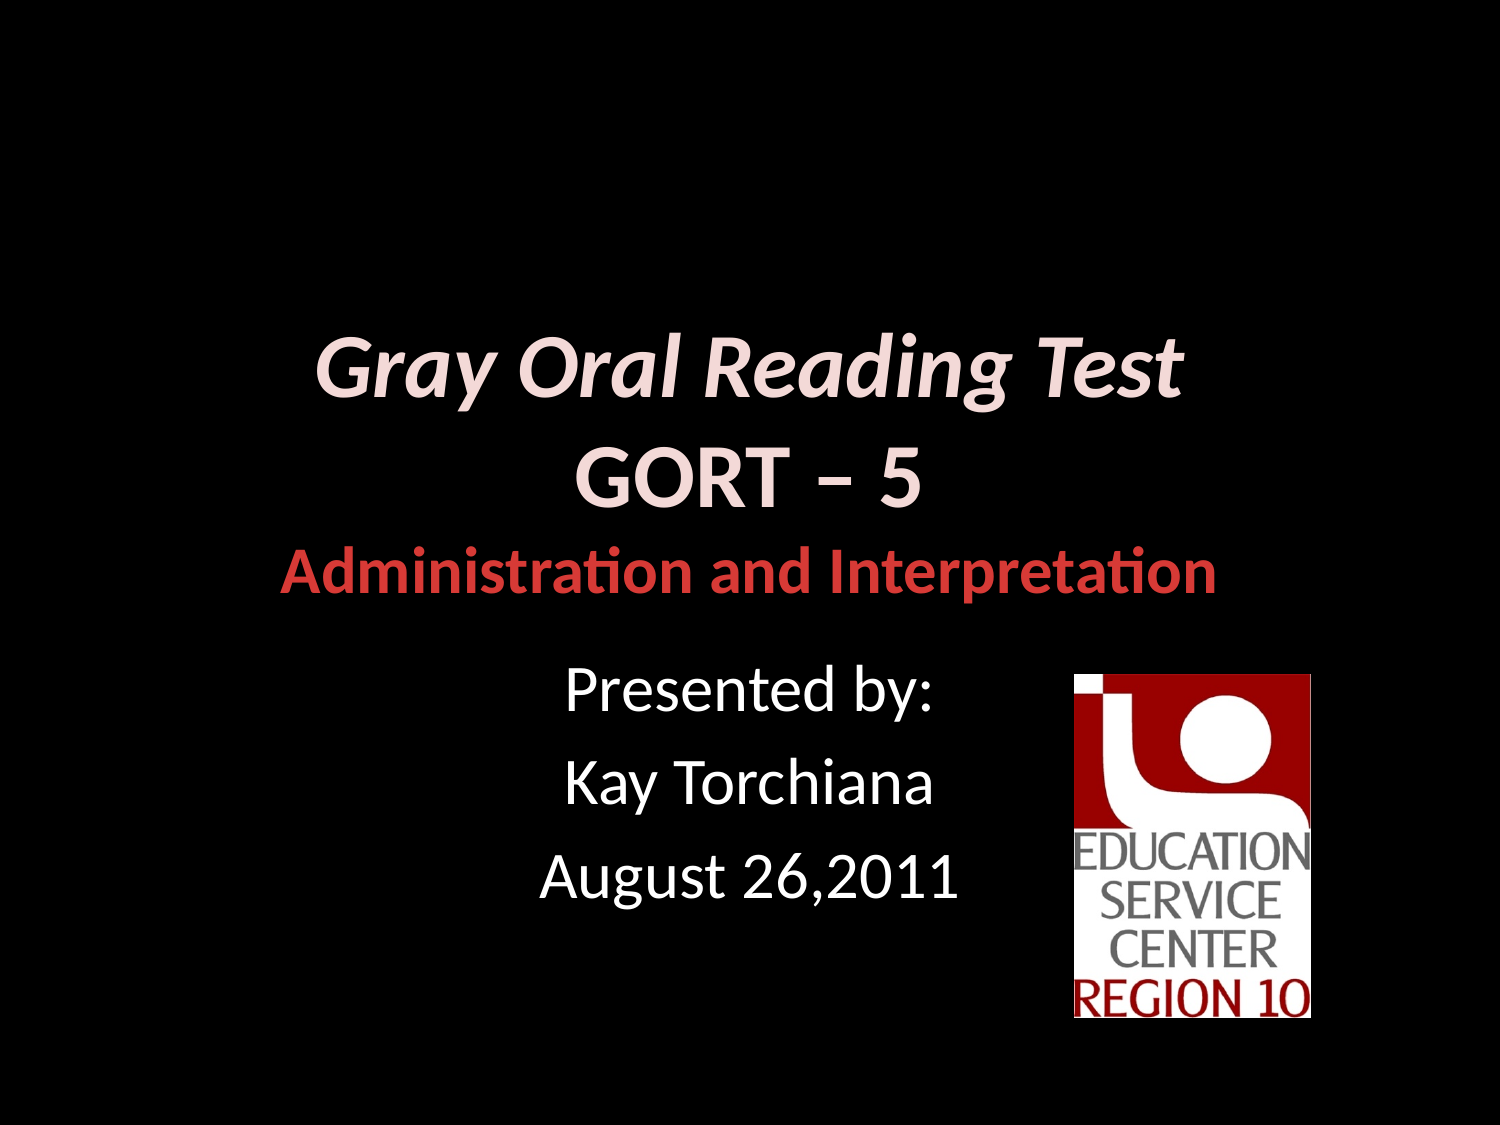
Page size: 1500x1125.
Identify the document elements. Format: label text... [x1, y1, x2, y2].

picture [1074, 674, 1312, 1018]
subtitle Presented by: Kay Torchiana August 26,2011 [225, 637, 1275, 925]
title Gray Oral Reading Test GORT – 5 Administration and Interpretation [112, 275, 1388, 638]
